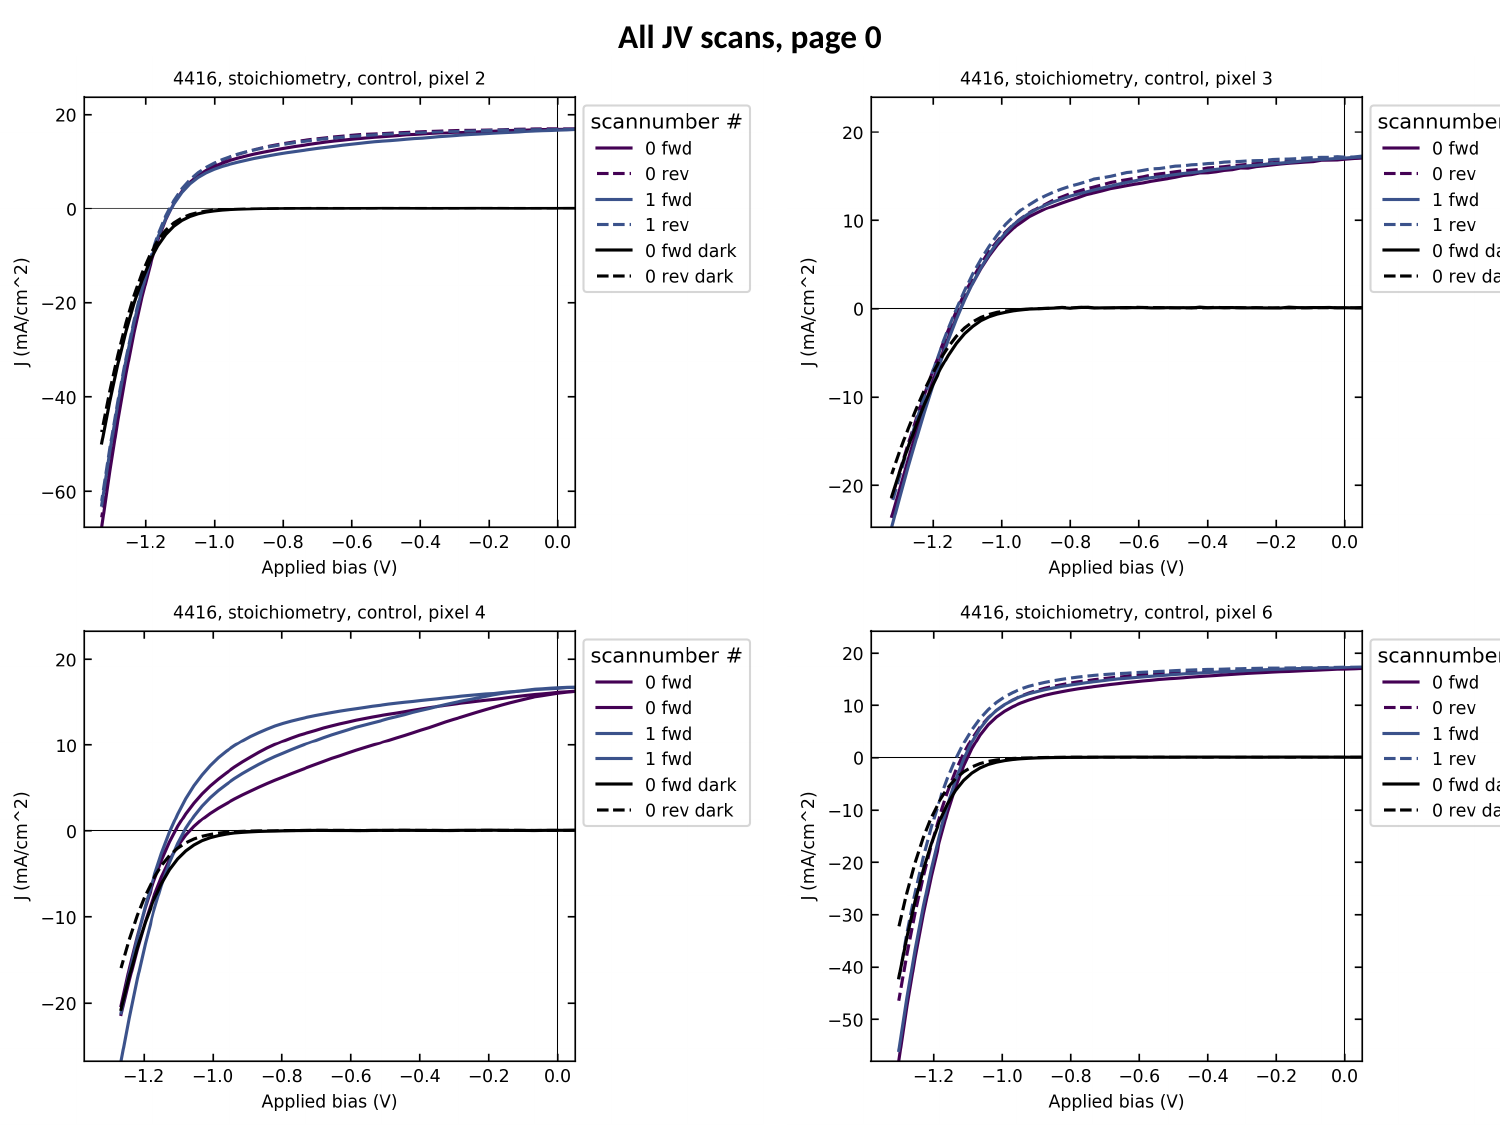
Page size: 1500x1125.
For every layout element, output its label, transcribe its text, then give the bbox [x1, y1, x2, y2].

title All JV scans, page 0 [0, 0, 1500, 75]
picture [787, 56, 1500, 1125]
picture [0, 56, 764, 1125]
